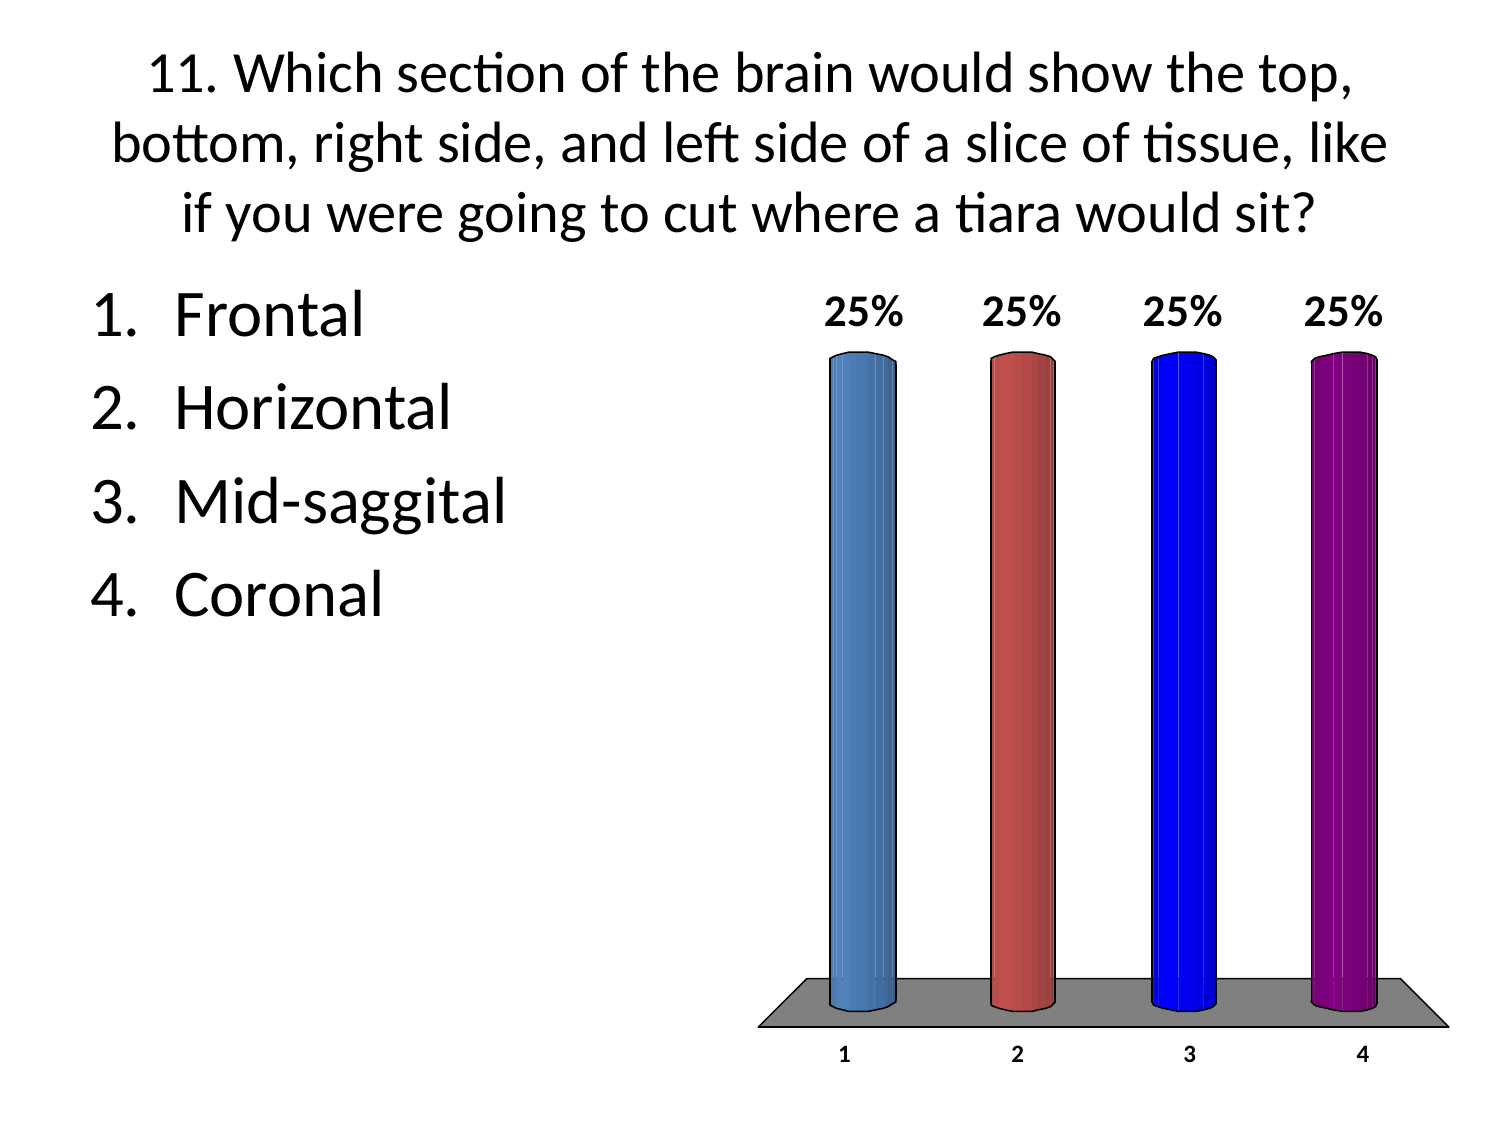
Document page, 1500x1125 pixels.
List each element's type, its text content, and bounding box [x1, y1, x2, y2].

list Frontal Horizontal Mid-saggital Coronal [75, 262, 750, 1005]
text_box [739, 270, 1490, 1115]
title 11. Which section of the brain would show the top, bottom, right side, and left side of a slice of tissue, like if you were going to cut where a tiara would sit? [75, 45, 1425, 233]
